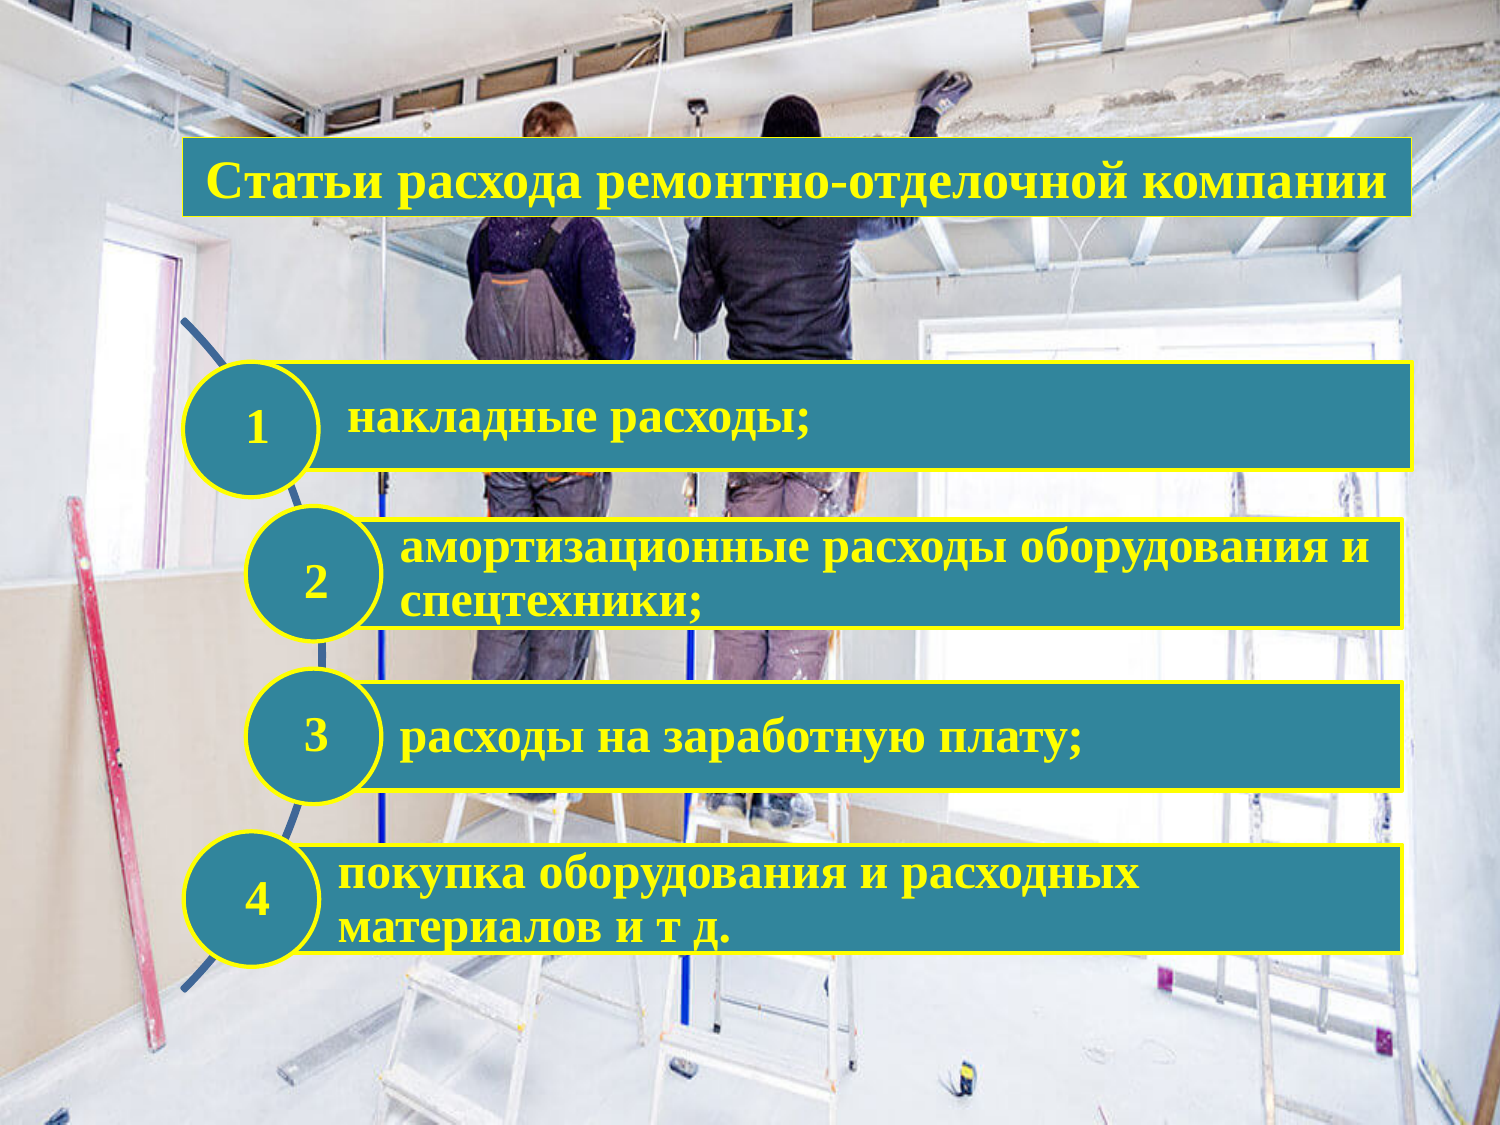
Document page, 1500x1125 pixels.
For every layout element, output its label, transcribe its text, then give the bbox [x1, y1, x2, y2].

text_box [171, 302, 1413, 1008]
text_box Статьи расхода ремонтно-отделочной компании [182, 137, 1412, 217]
picture [0, 0, 1500, 1125]
